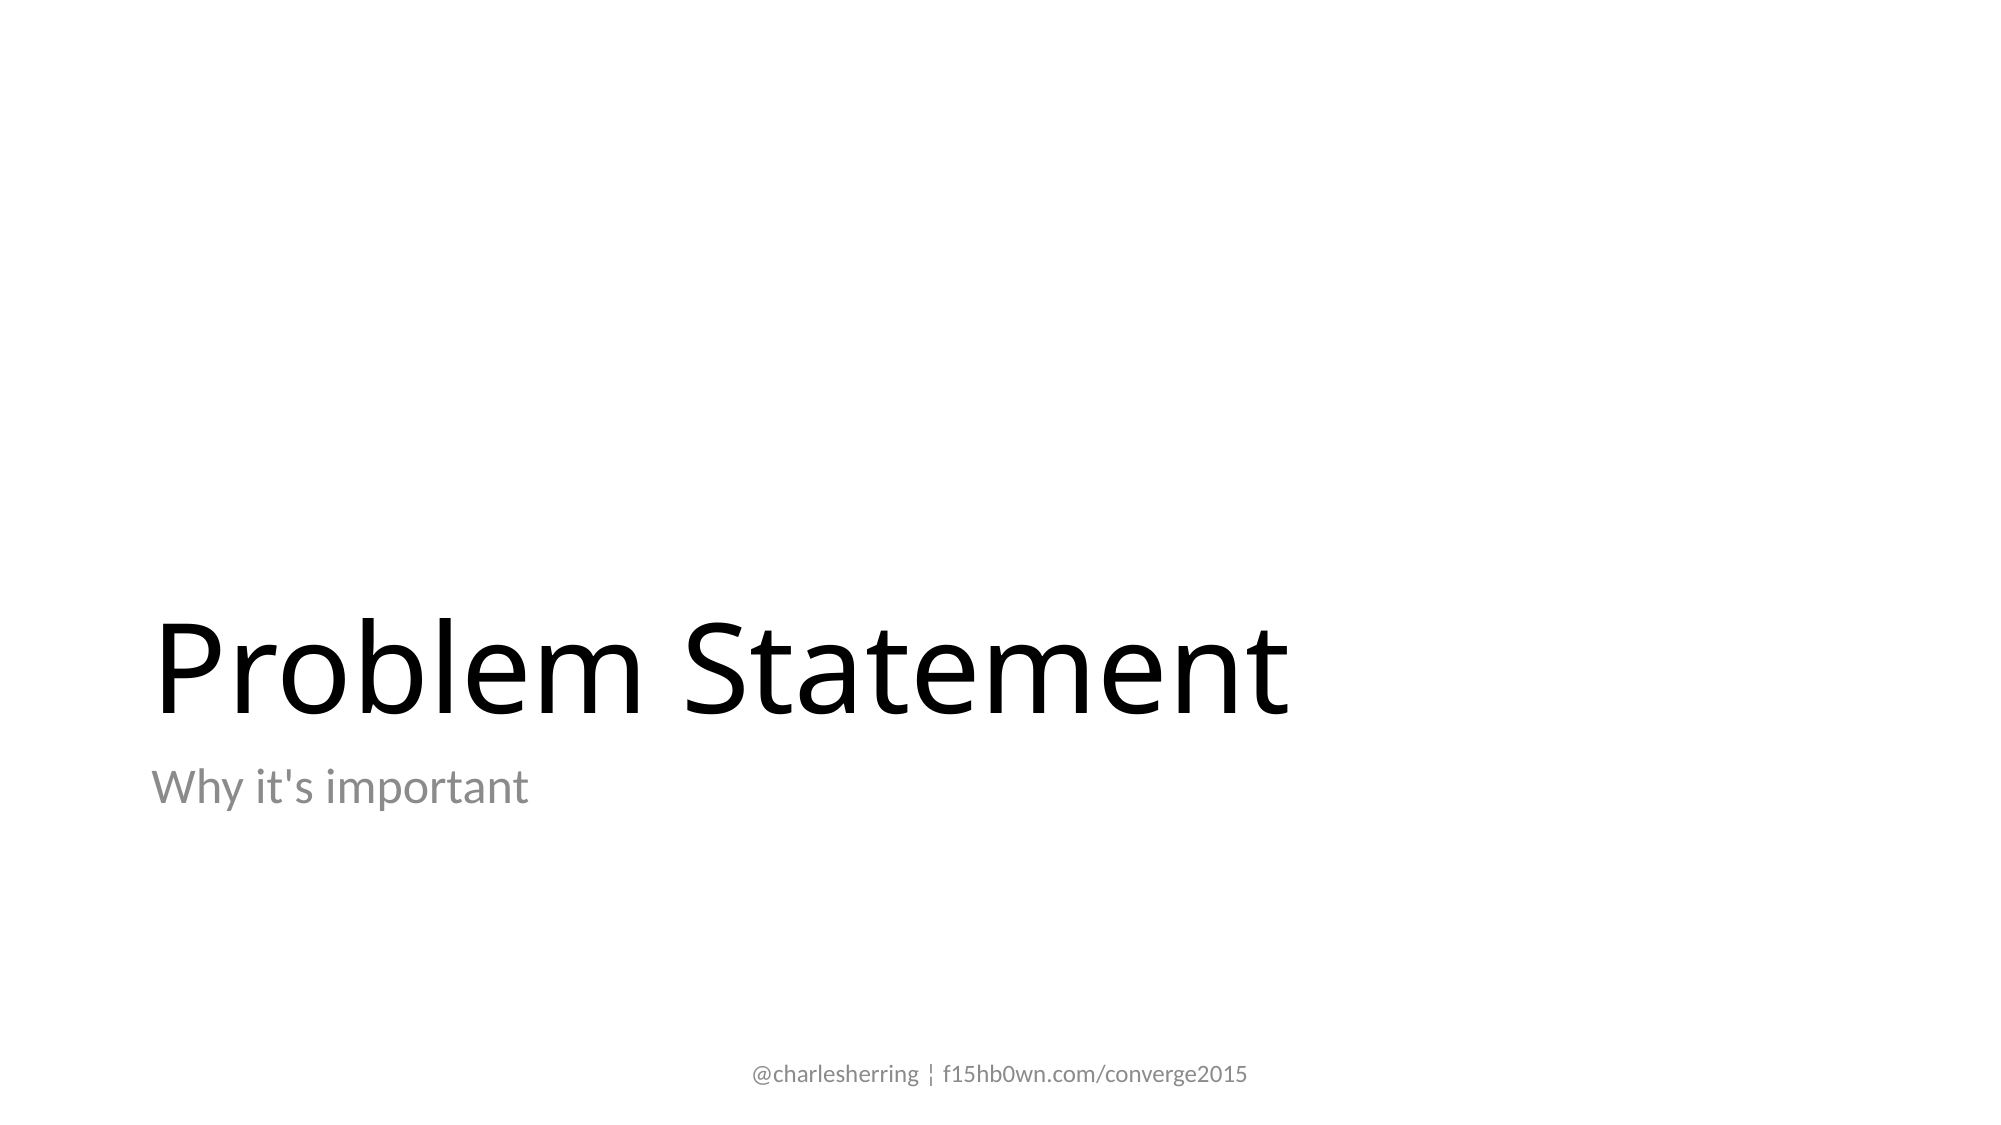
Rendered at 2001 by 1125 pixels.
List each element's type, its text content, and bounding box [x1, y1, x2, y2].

list Why it's important [136, 752, 1862, 999]
footer @charlesherring ¦ f15hb0wn.com/converge2015 [662, 1042, 1338, 1103]
title Problem Statement [136, 280, 1862, 749]
